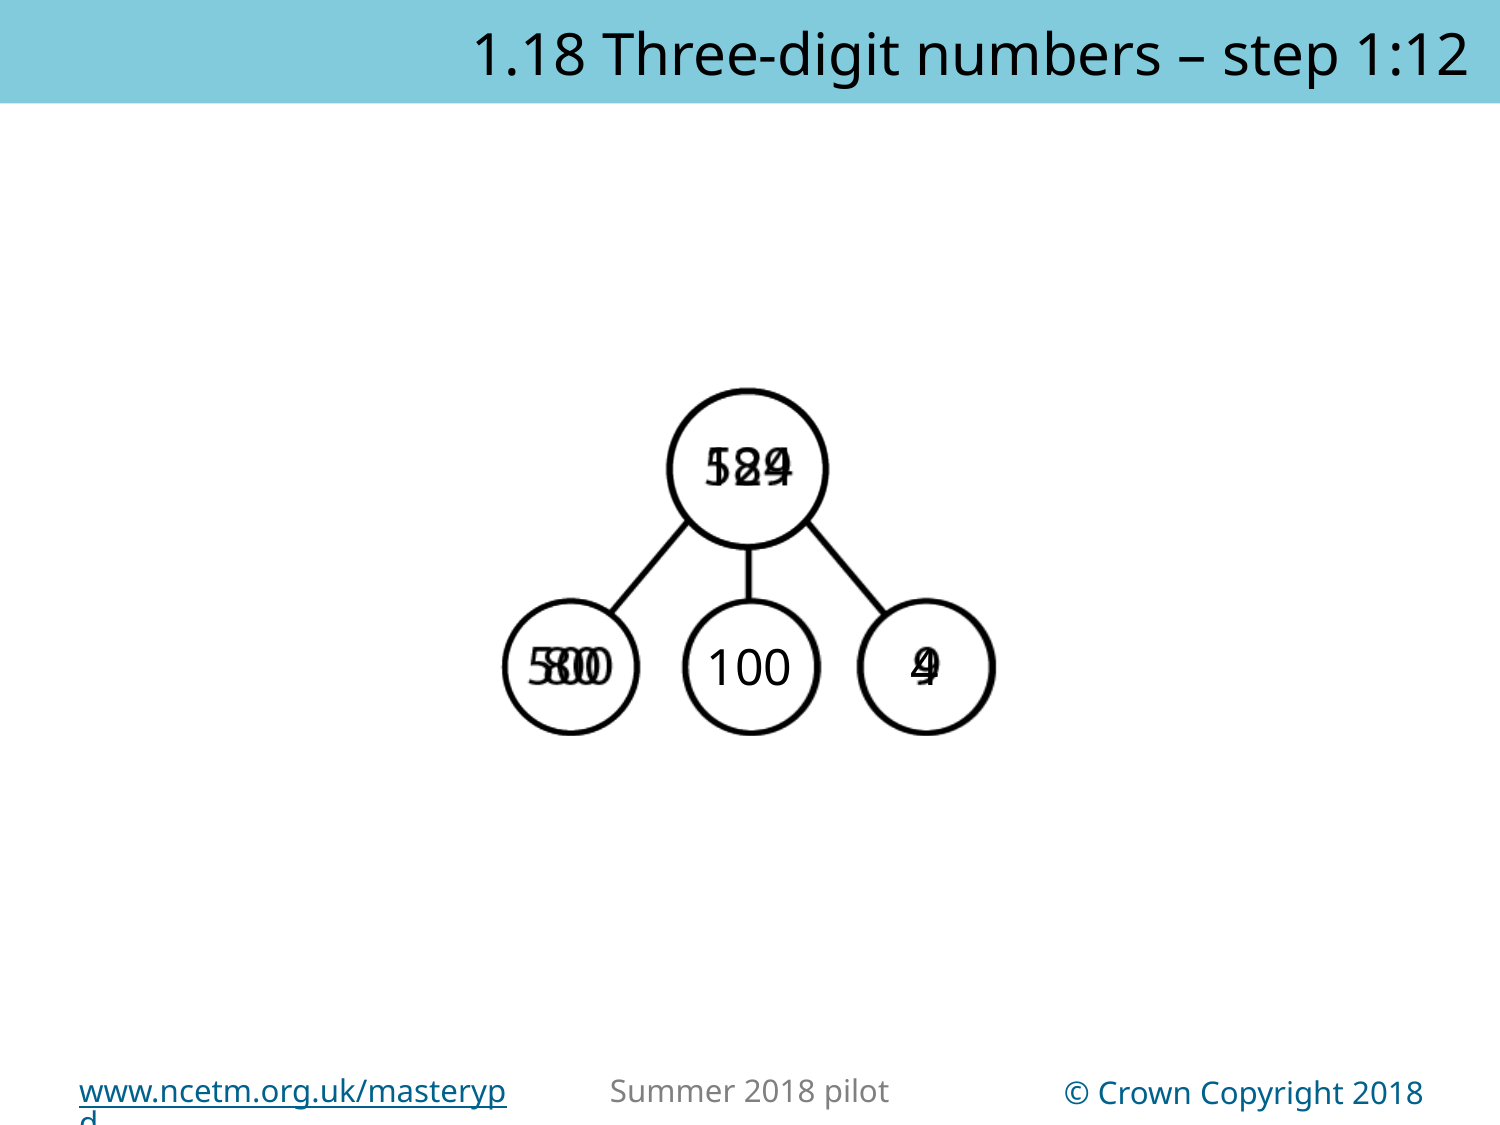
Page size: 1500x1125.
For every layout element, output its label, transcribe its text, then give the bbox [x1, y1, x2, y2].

picture [402, 366, 1082, 759]
list 1.18 Three-digit numbers – step 1:12 [0, 0, 1500, 104]
